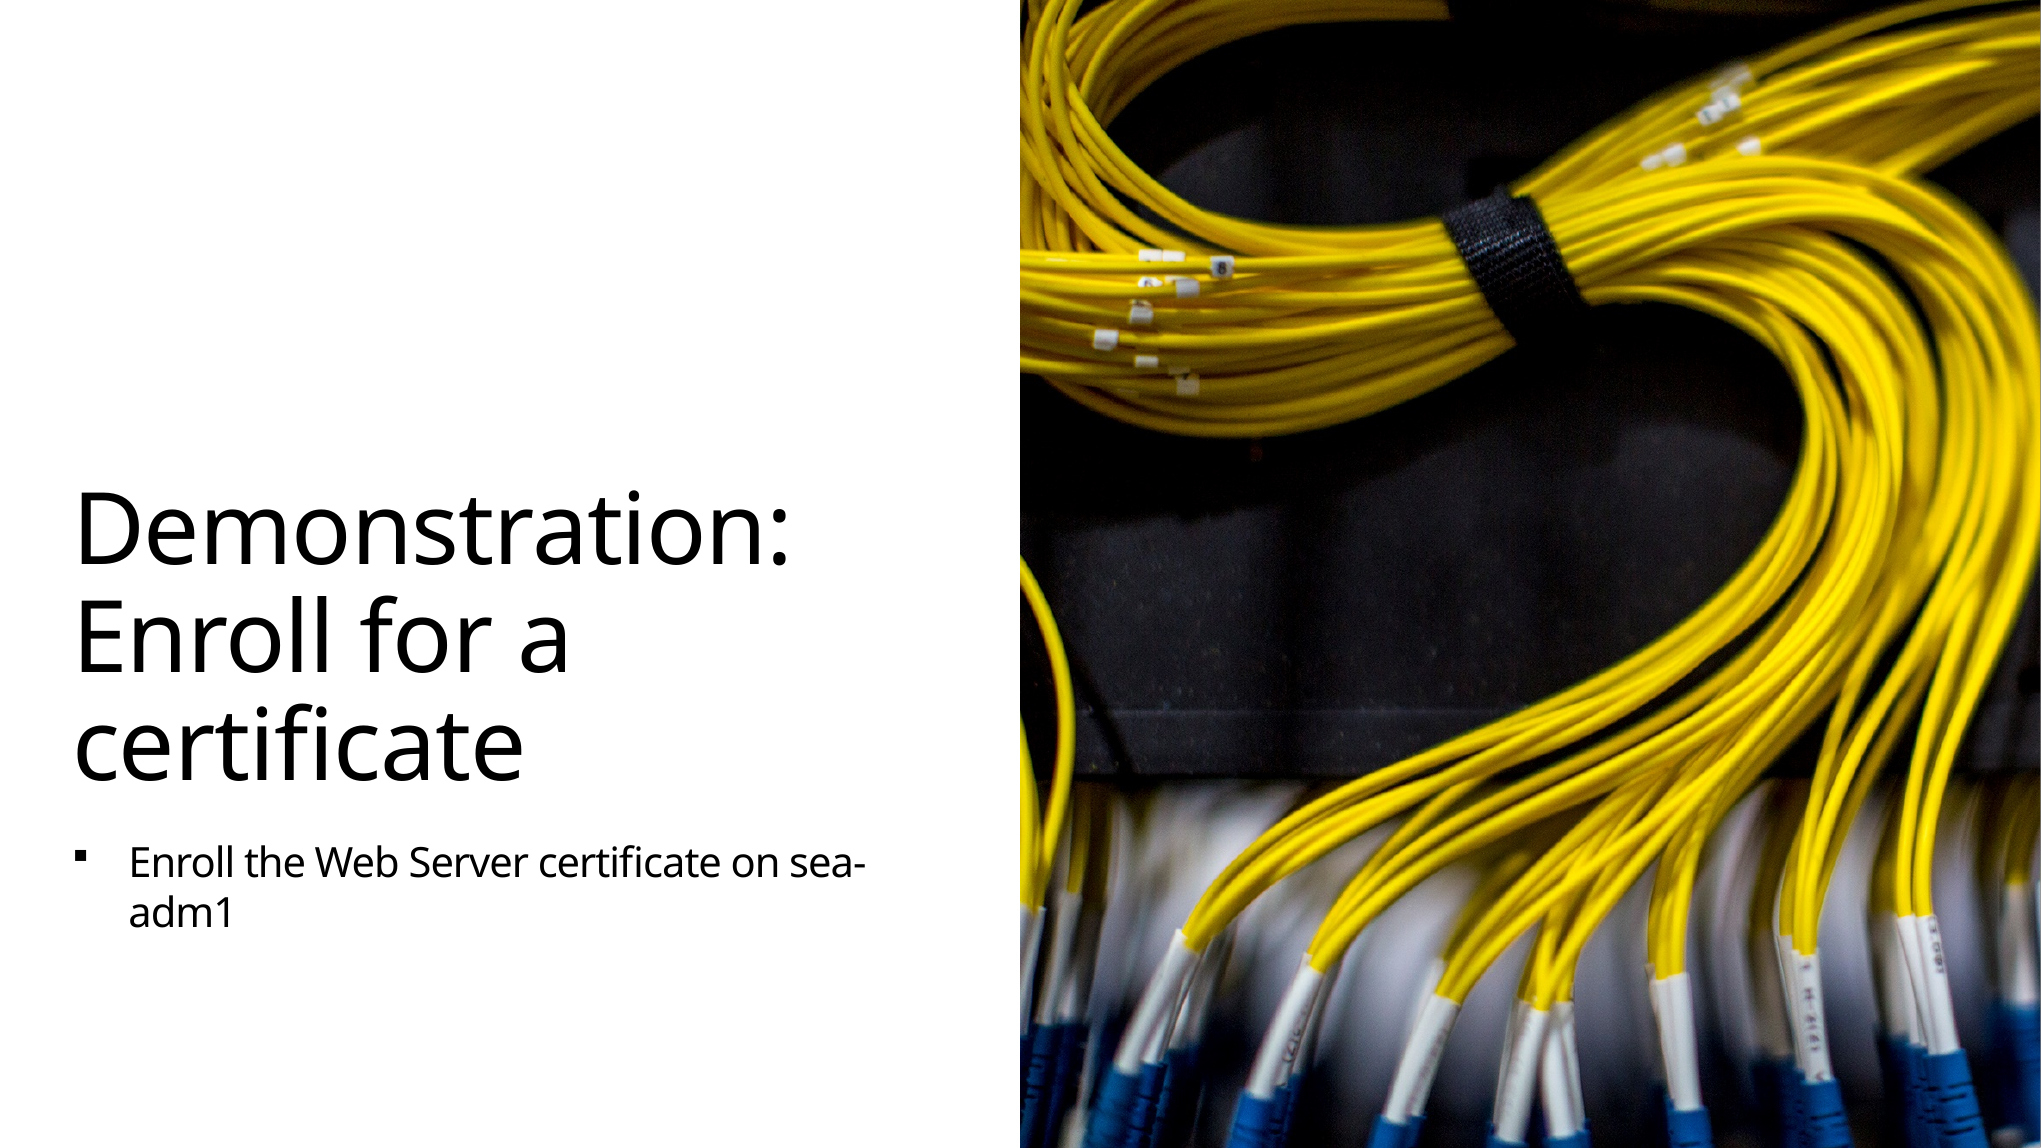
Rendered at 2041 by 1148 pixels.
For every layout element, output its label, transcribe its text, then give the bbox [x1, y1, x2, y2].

title Demonstration: Enroll for a certificate [71, 532, 981, 833]
subtitle Enroll the Web Server certificate on sea-adm1 [71, 835, 981, 1113]
picture [1020, 0, 2041, 1148]
